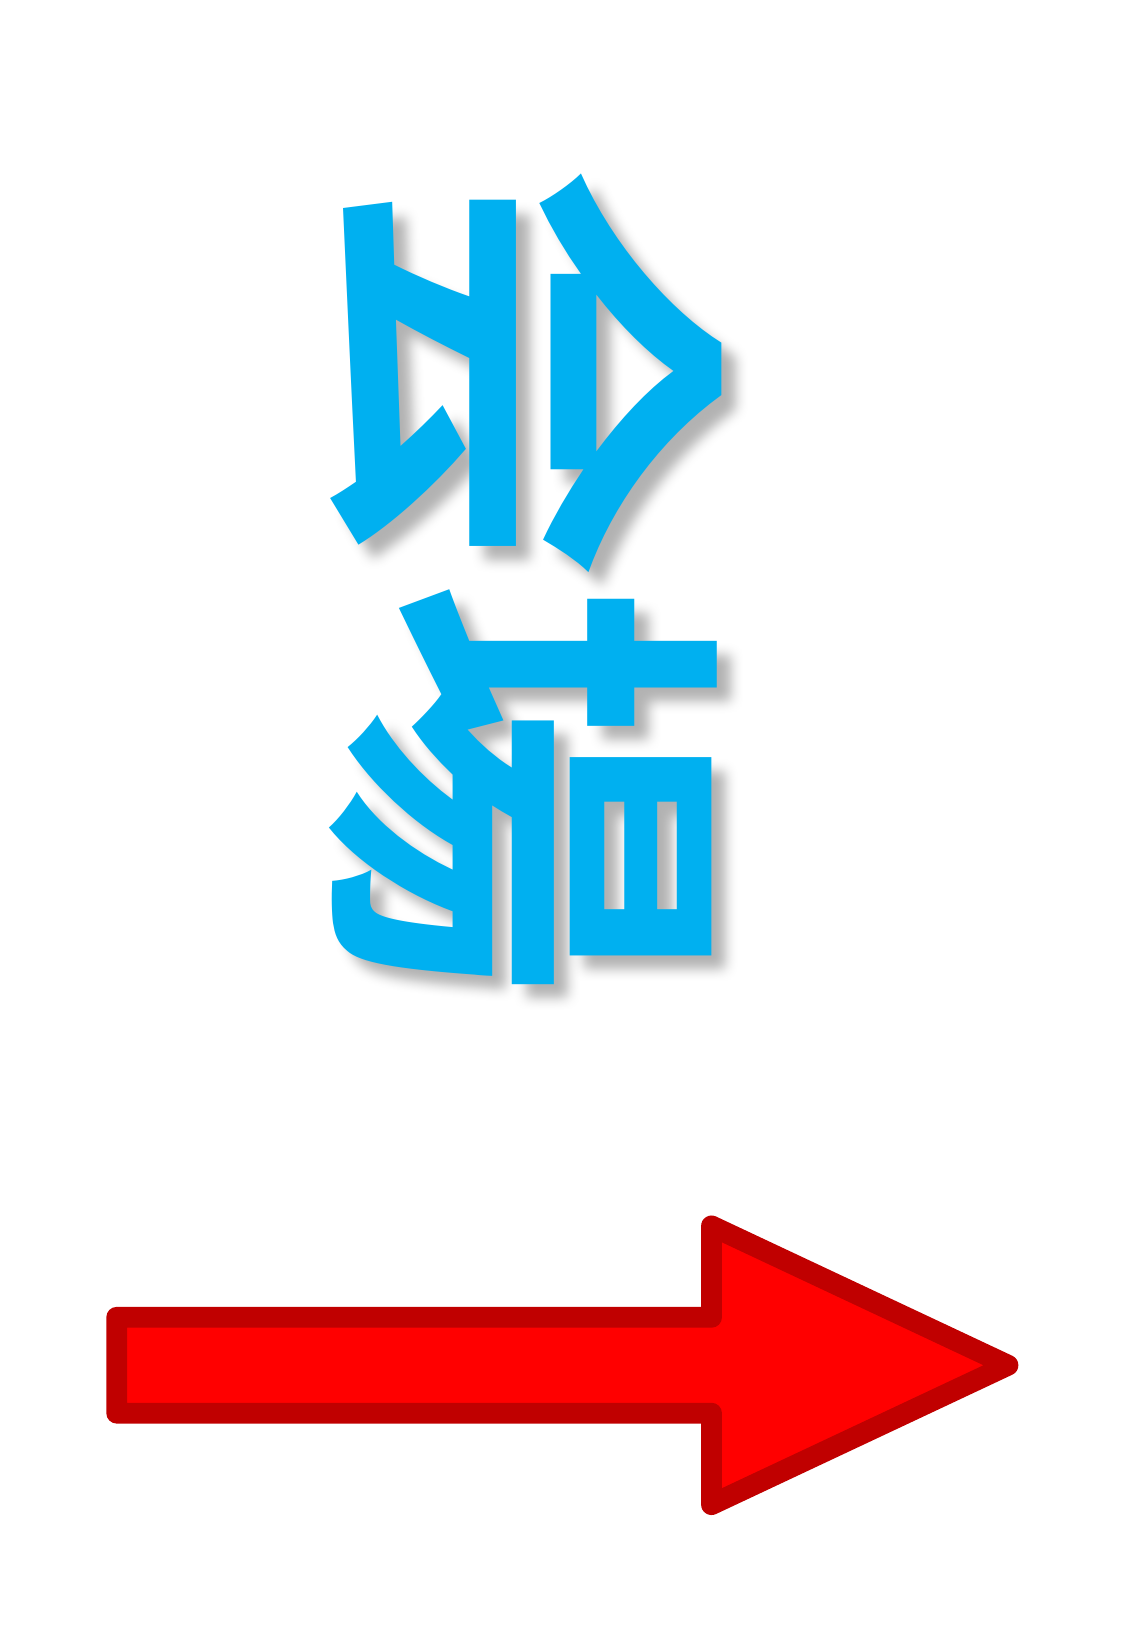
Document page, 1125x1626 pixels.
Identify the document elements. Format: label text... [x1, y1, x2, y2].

text_box [114, 1224, 1011, 1507]
text_box 会場 [267, 151, 803, 1010]
